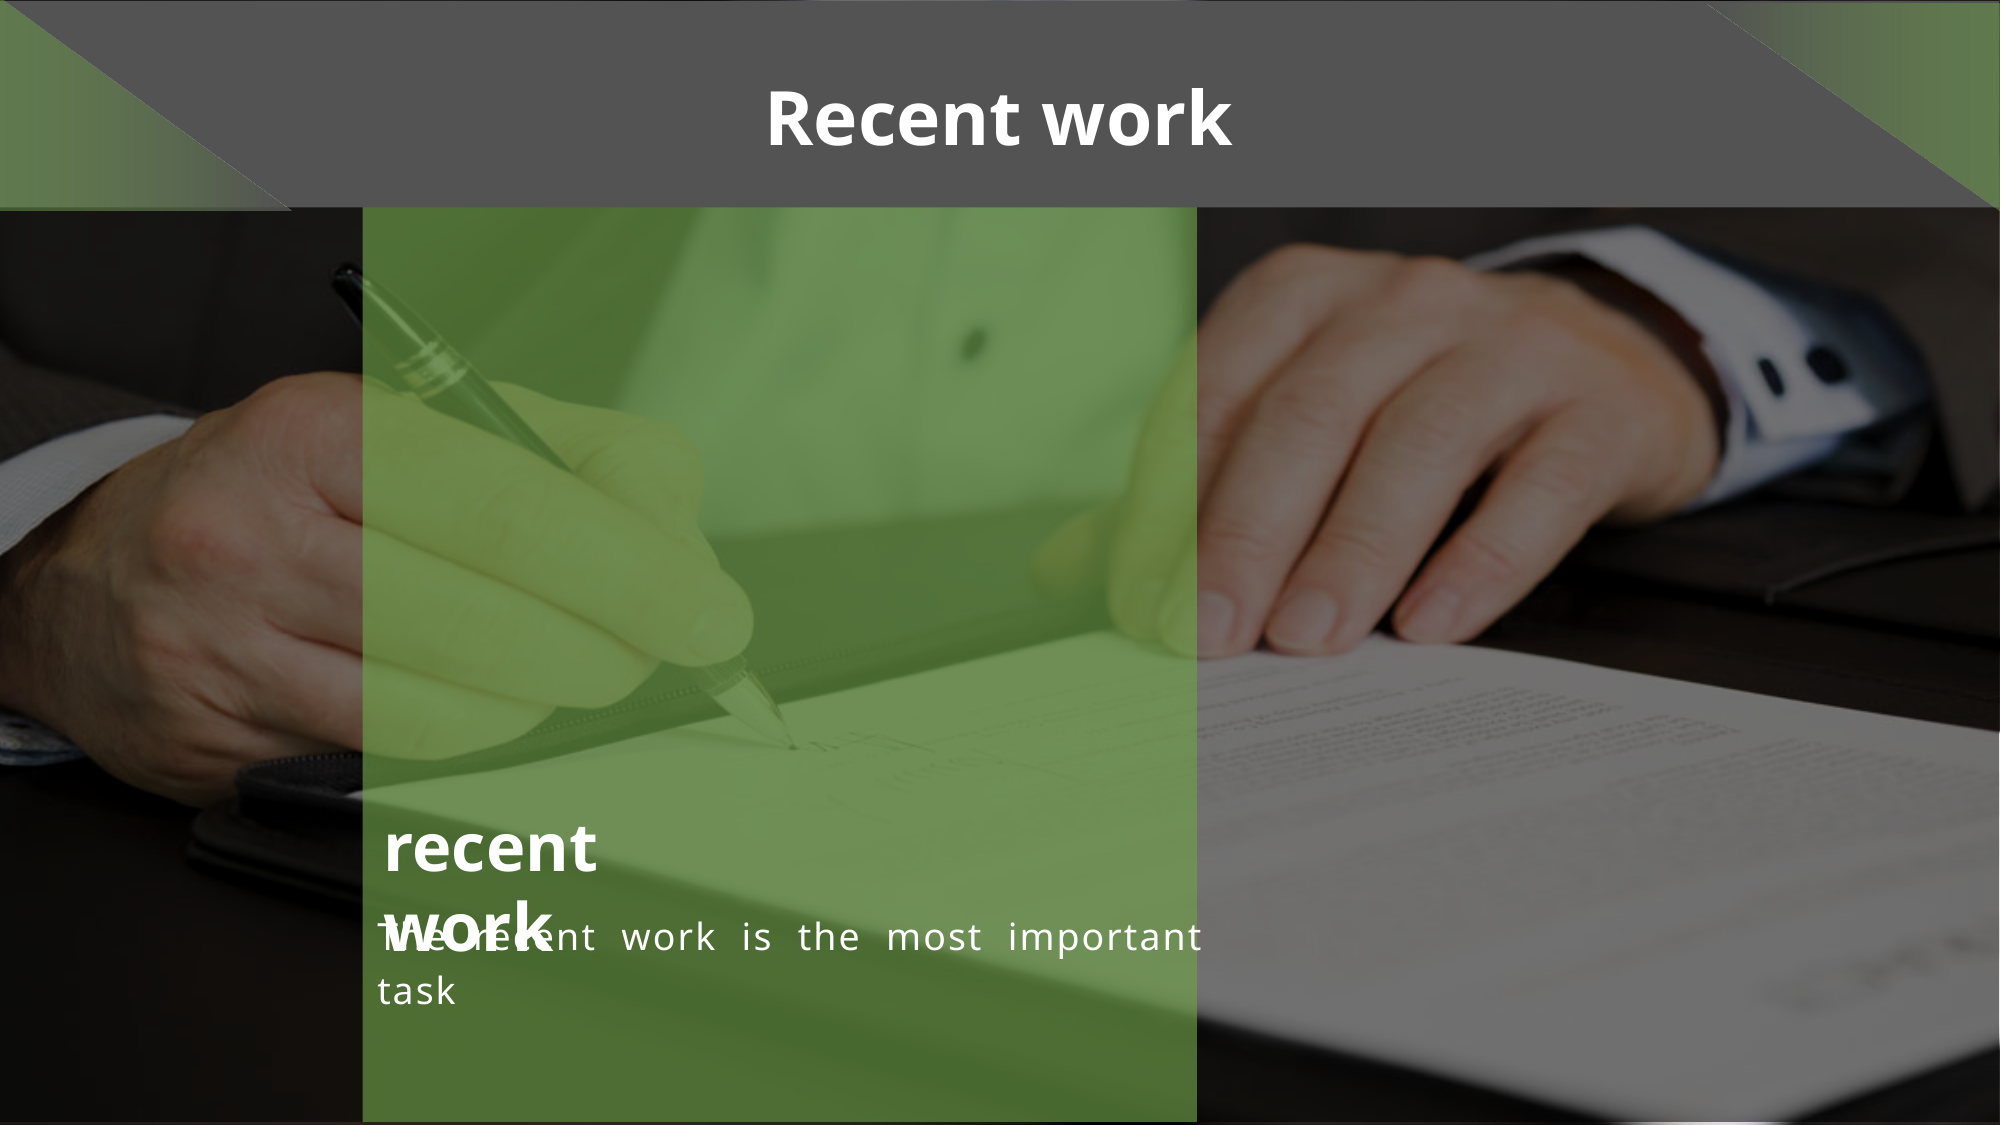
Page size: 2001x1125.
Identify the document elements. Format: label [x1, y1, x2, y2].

picture [0, 0, 2000, 1125]
text_box [0, 0, 1999, 211]
